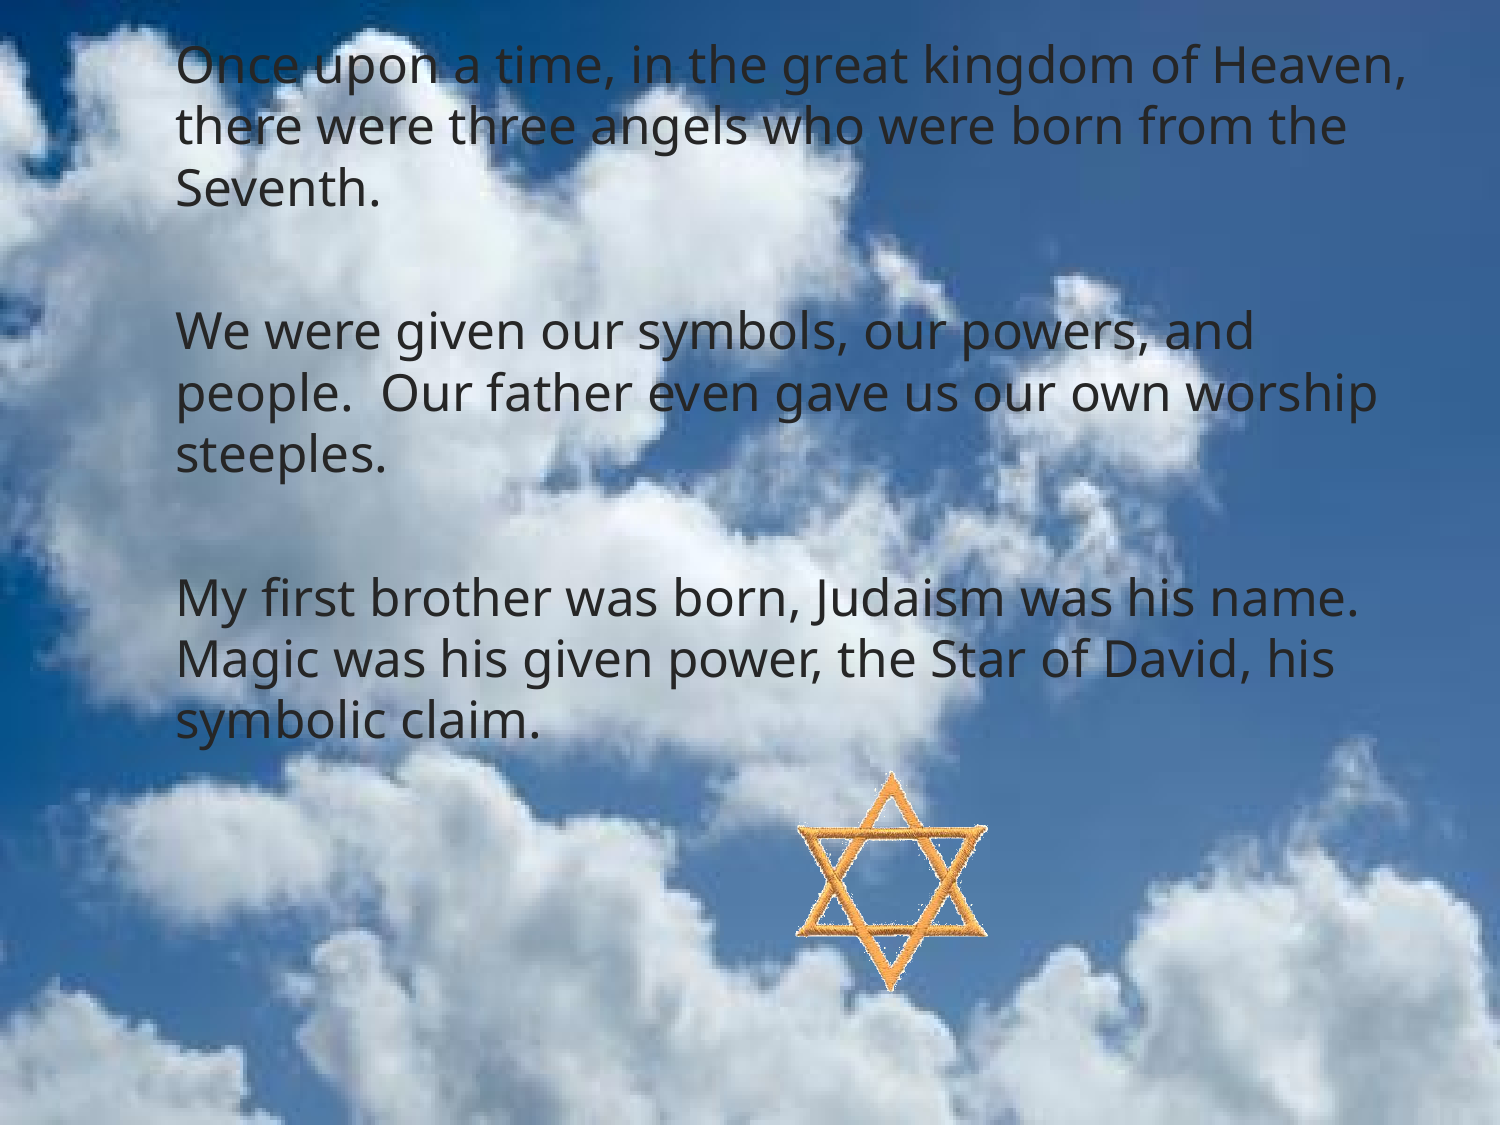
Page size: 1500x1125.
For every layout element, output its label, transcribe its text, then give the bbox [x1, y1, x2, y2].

list Once upon a time, in the great kingdom of Heaven, there were three angels who were born from the Seventh. We were given our symbols, our powers, and people. Our father even gave us our own worship steeples. My first brother was born, Judaism was his name. Magic was his given power, the Star of David, his symbolic claim. [75, 24, 1450, 763]
picture [0, 0, 1500, 1125]
